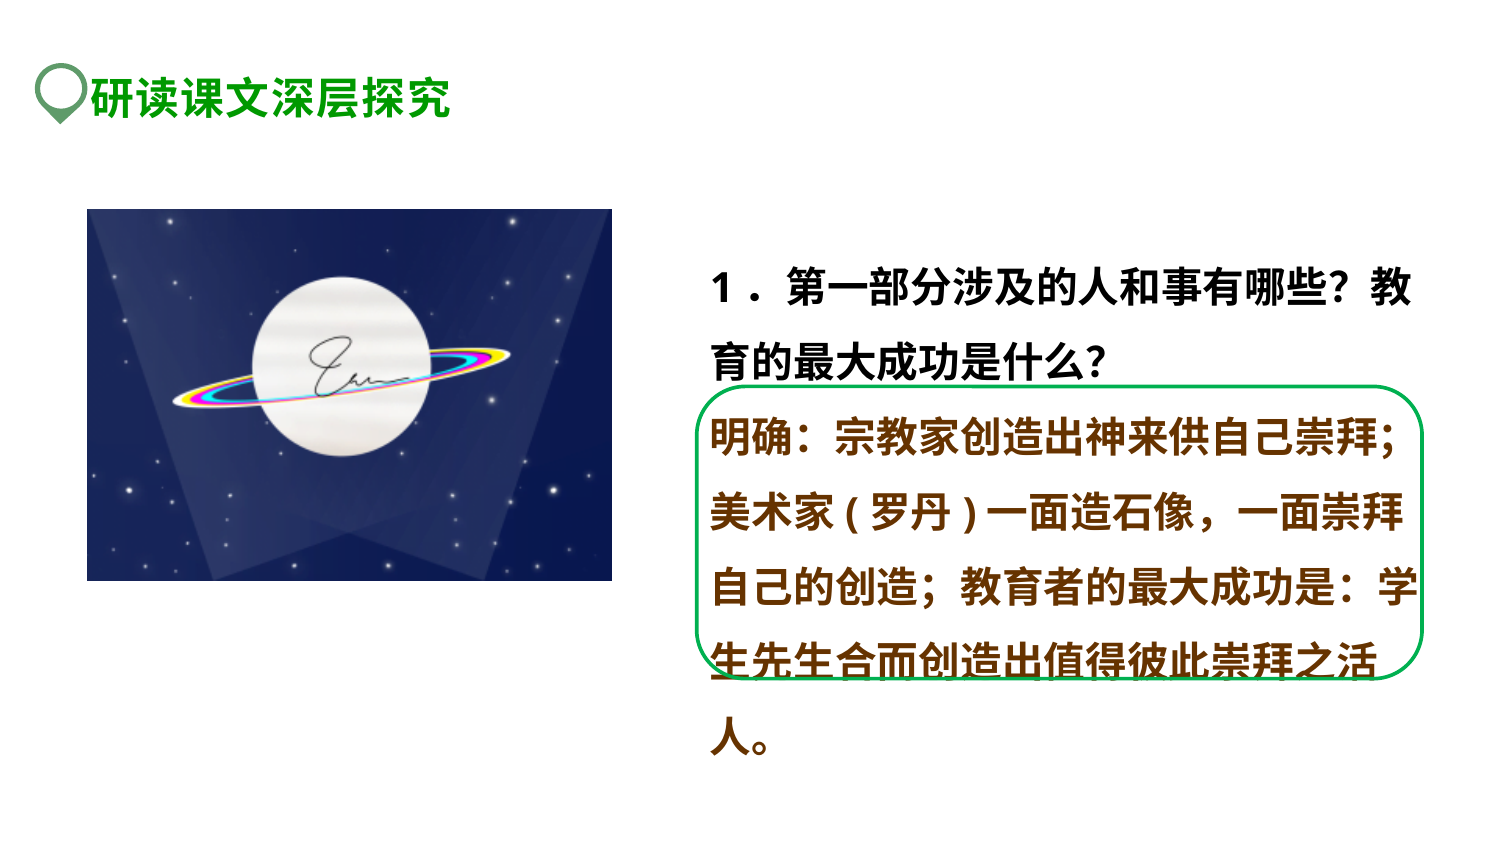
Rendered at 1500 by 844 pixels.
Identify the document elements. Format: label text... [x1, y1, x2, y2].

text_box 1．第一部分涉及的人和事有哪些？教育的最大成功是什么？ 明确：宗教家创造出神来供自己崇拜；美术家(罗丹)一面造石像，一面崇拜自己的创造；教育者的最大成功是：学生先生合而创造出值得彼此崇拜之活人。 [698, 230, 1435, 767]
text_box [34, 62, 472, 132]
text_box [695, 385, 1424, 680]
picture [87, 209, 612, 581]
